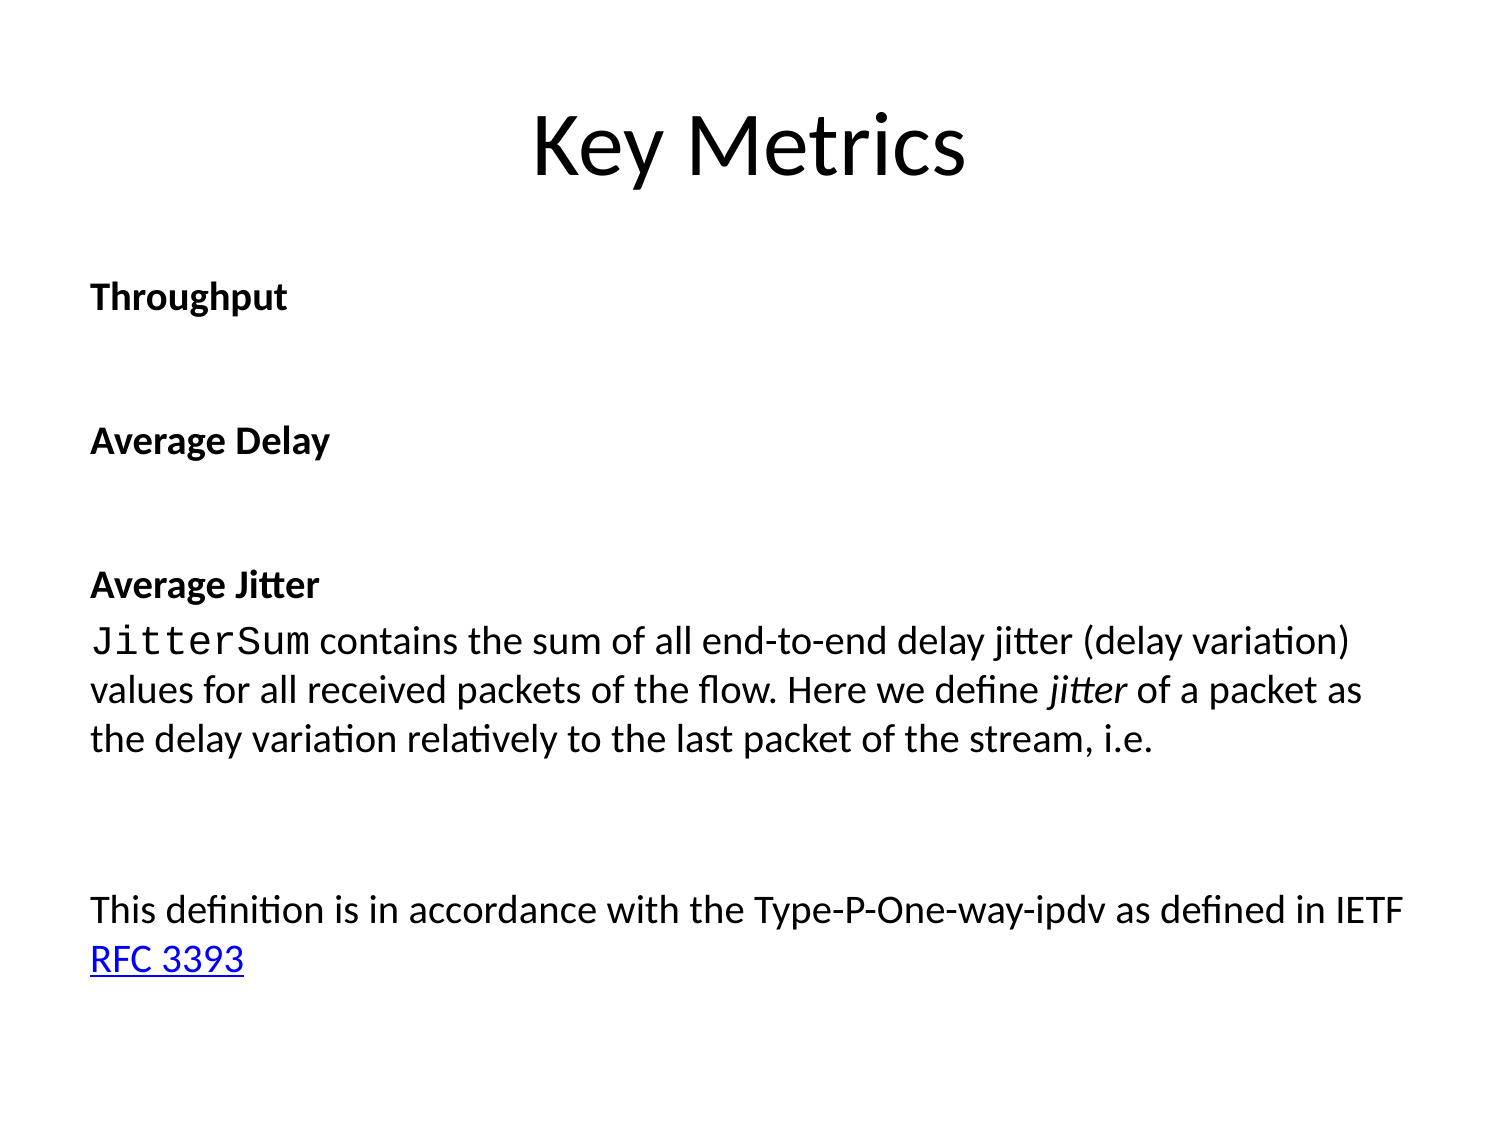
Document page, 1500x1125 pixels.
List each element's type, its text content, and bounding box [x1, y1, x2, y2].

title Key Metrics [75, 45, 1425, 233]
